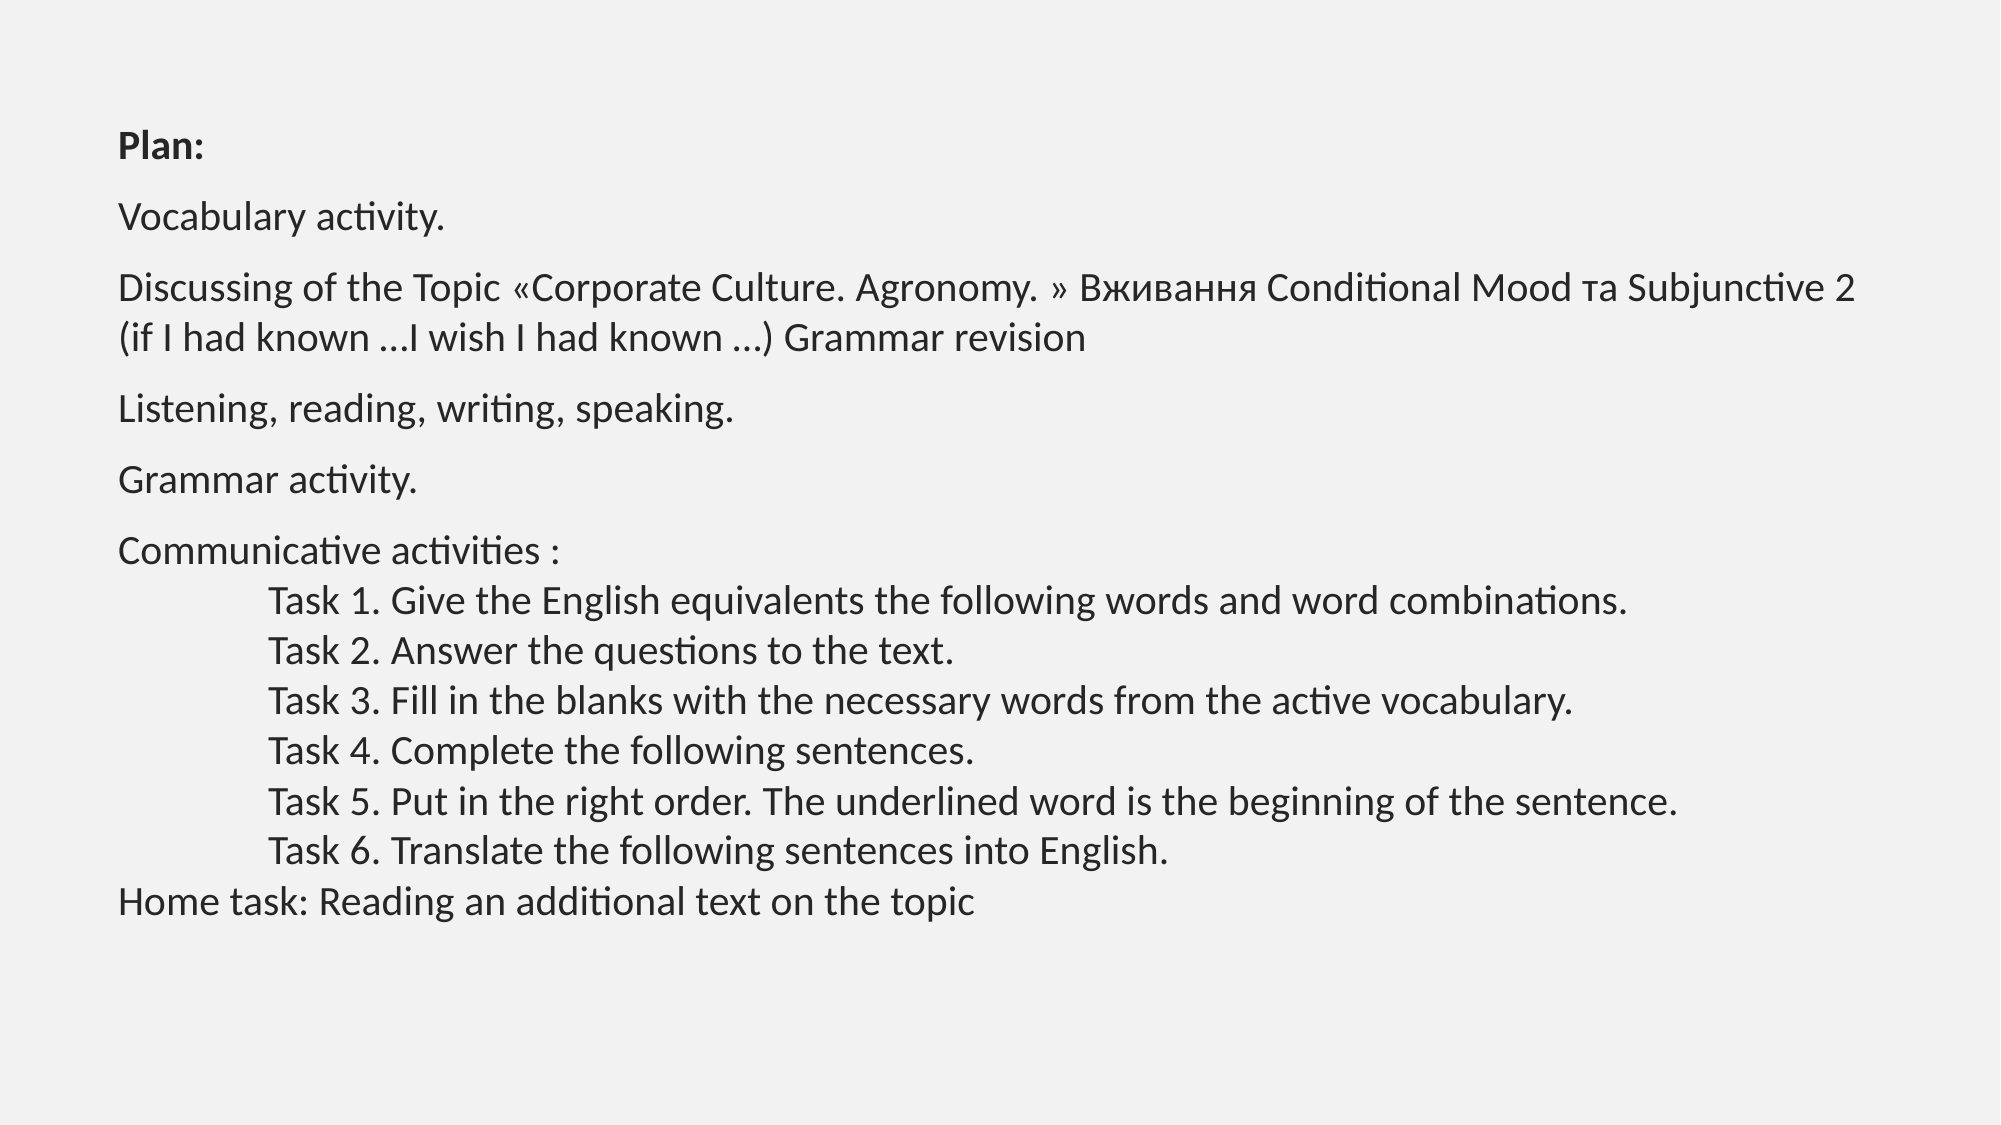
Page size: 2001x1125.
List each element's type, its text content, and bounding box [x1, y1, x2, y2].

list Plan: Vocabulary activity. Discussing of the Topic «Corporate Culture. Agronomy. » Вживання Conditional Mood та Subjunctive 2 (if I had known …I wish I had known …) Grammar revision Listening, reading, writing, speaking. Grammar activity. Communicative activities : Task 1. Give the English equivalents the following words and word combinations. Task 2. Answer the questions to the text. Task 3. Fill in the blanks with the necessary words from the active vocabulary. Task 4. Complete the following sentences. Task 5. Put in the right order. The underlined word is the beginning of the sentence. Task 6. Translate the following sentences into English. Home task: Reading an additional text on the topic [0, 0, 2000, 1125]
